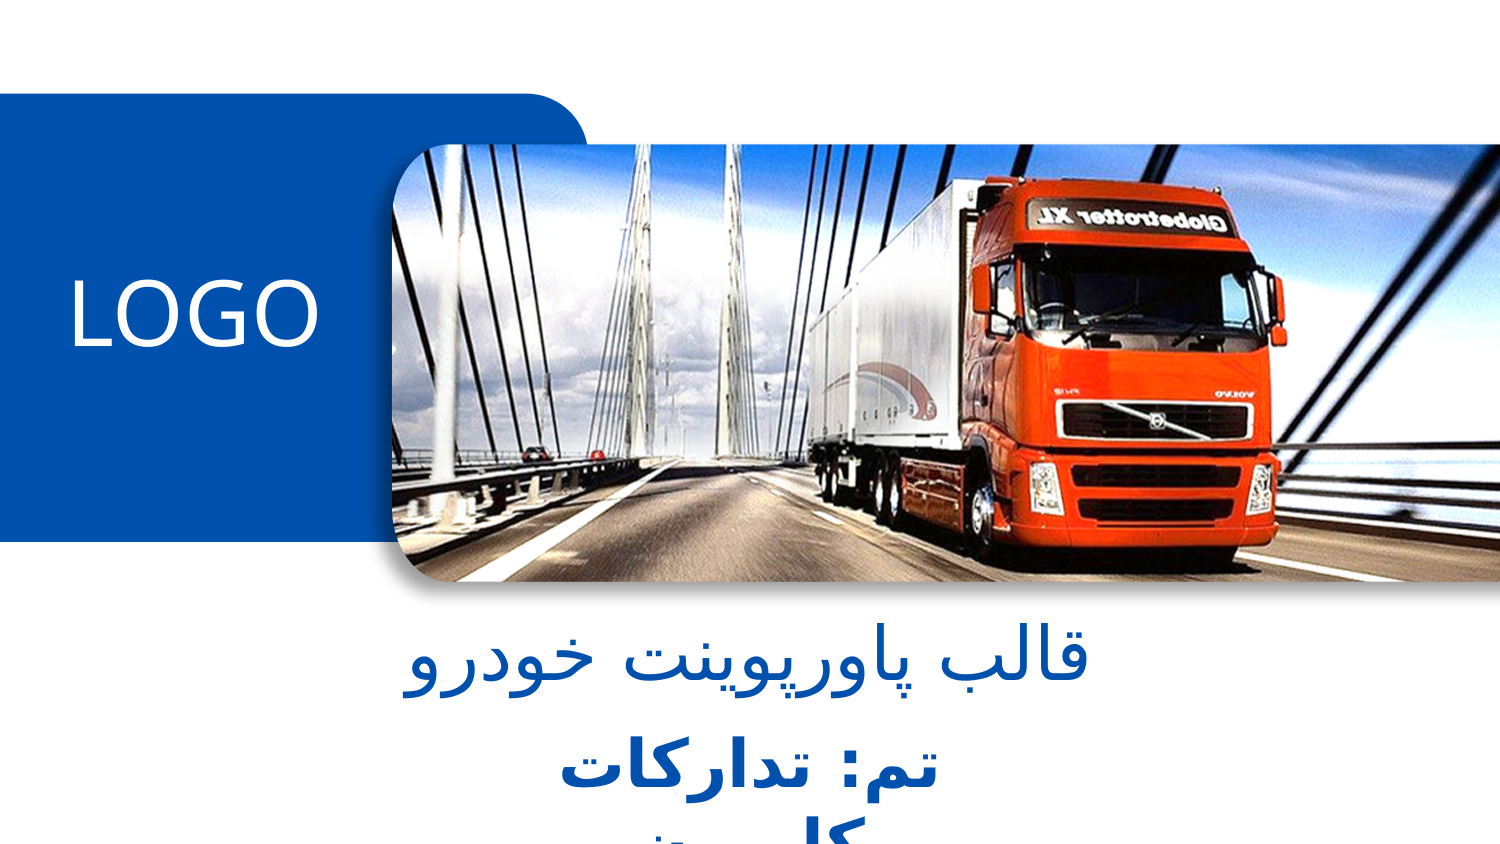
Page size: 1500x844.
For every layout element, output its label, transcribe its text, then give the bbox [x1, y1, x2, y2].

picture [0, 93, 1500, 609]
text_box تم: تدارکات کامیون [420, 713, 1080, 844]
text_box قالب پاورپوینت خودرو [0, 598, 1500, 703]
